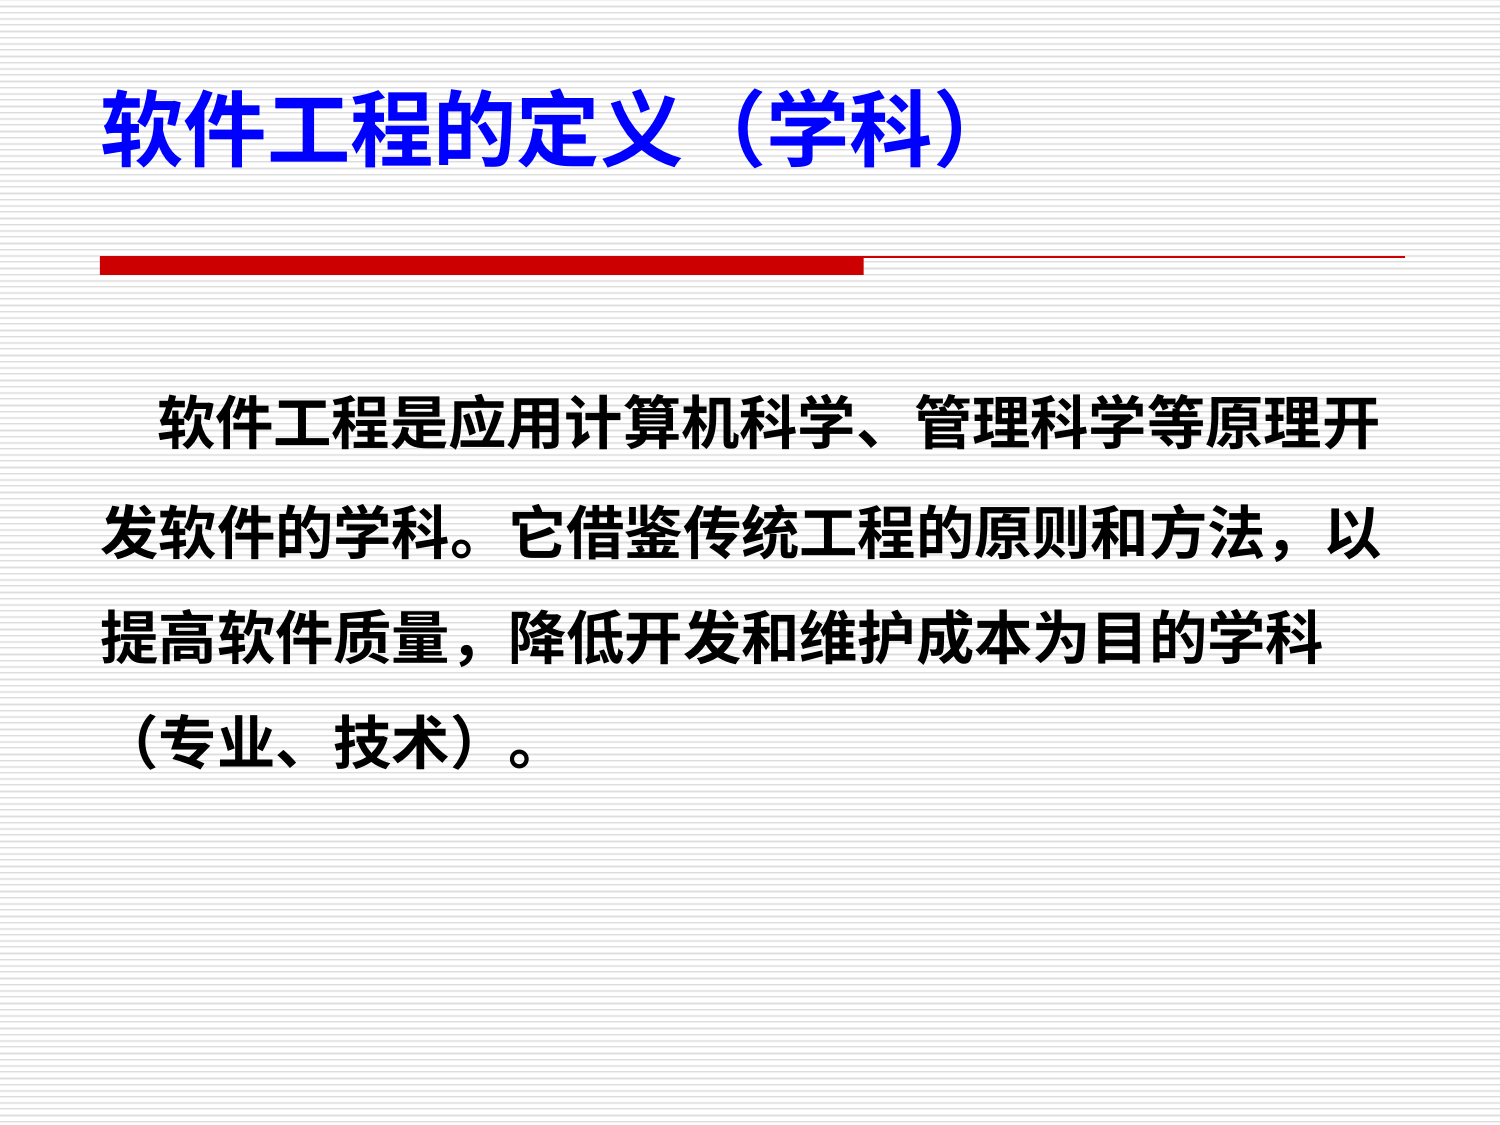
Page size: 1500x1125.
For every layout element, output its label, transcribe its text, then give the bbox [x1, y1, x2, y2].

text_box 软件工程是应用计算机科学、管理科学等原理开发软件的学科。它借鉴传统工程的原则和方法，以提高软件质量，降低开发和维护成本为目的学科（专业、技术）。 [85, 307, 1422, 895]
picture [0, 0, 1500, 1125]
text_box 软件工程的定义（学科） [85, 38, 1407, 217]
